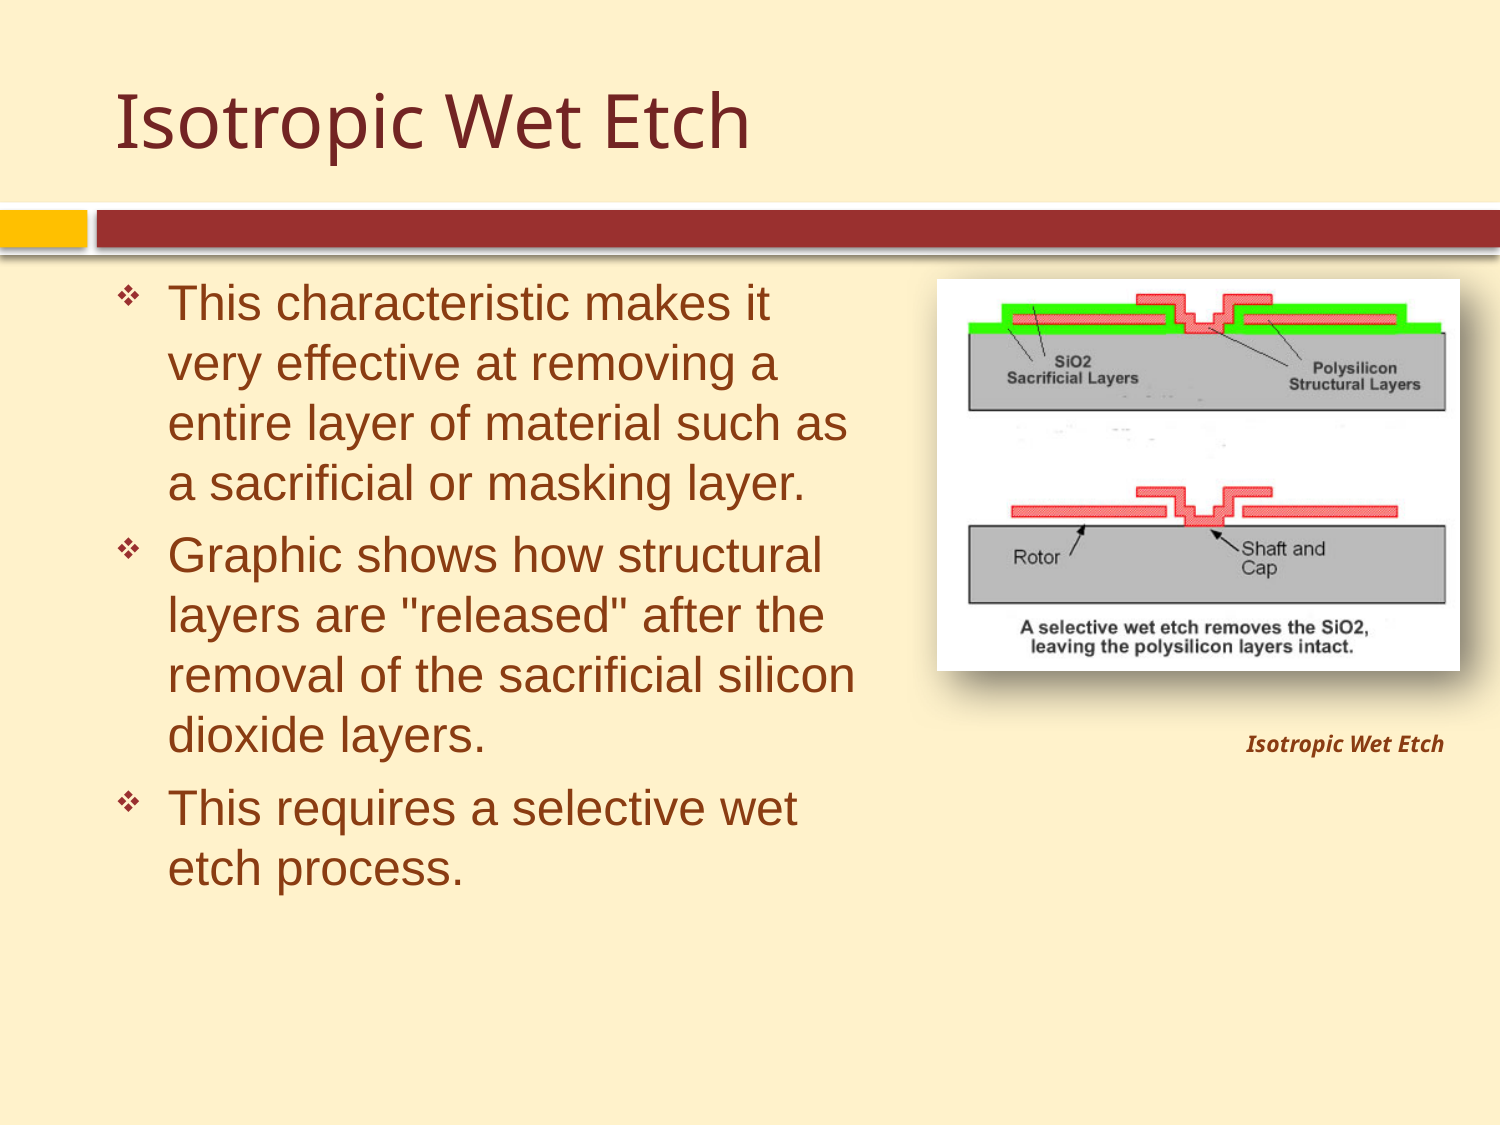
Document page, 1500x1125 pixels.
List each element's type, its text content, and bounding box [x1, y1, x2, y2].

list This characteristic makes it very effective at removing a entire layer of material such as a sacrificial or masking layer. Graphic shows how structural layers are "released" after the removal of the sacrificial silicon dioxide layers. This requires a selective wet etch process. [100, 262, 890, 1000]
picture [937, 279, 1461, 672]
text_box Isotropic Wet Etch [1040, 722, 1460, 765]
title Isotropic Wet Etch [100, 37, 1438, 200]
